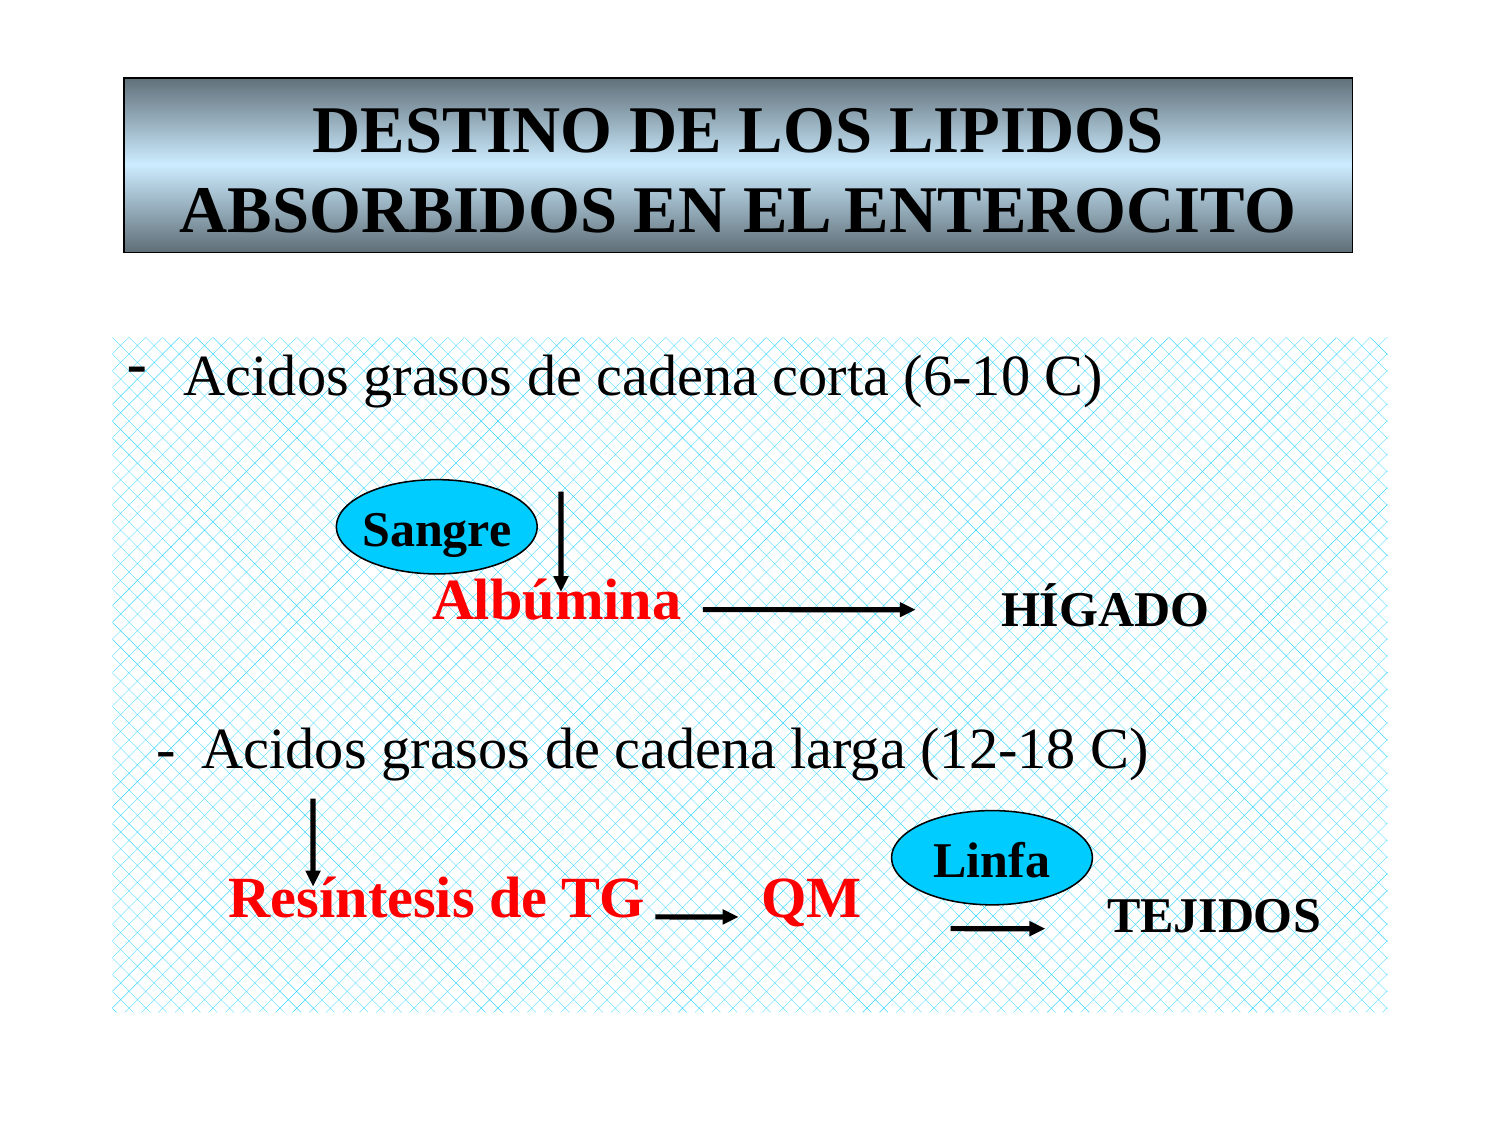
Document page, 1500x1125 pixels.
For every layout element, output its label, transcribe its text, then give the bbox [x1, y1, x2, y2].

text_box DESTINO DE LOS LIPIDOS ABSORBIDOS EN EL ENTEROCITO [123, 78, 1353, 253]
text_box Linfa [891, 810, 1093, 905]
text_box TEJIDOS [1092, 881, 1341, 951]
text_box [655, 910, 739, 924]
text_box [306, 798, 320, 887]
list Acidos grasos de cadena corta (6-10 C) Albúmina - Acidos grasos de cadena larga (12-18 C) Resíntesis de TG QM [112, 337, 1388, 1013]
text_box [554, 491, 568, 592]
text_box [950, 922, 1046, 935]
text_box Sangre [336, 479, 538, 574]
text_box HÍGADO [986, 576, 1258, 645]
text_box [702, 603, 916, 616]
